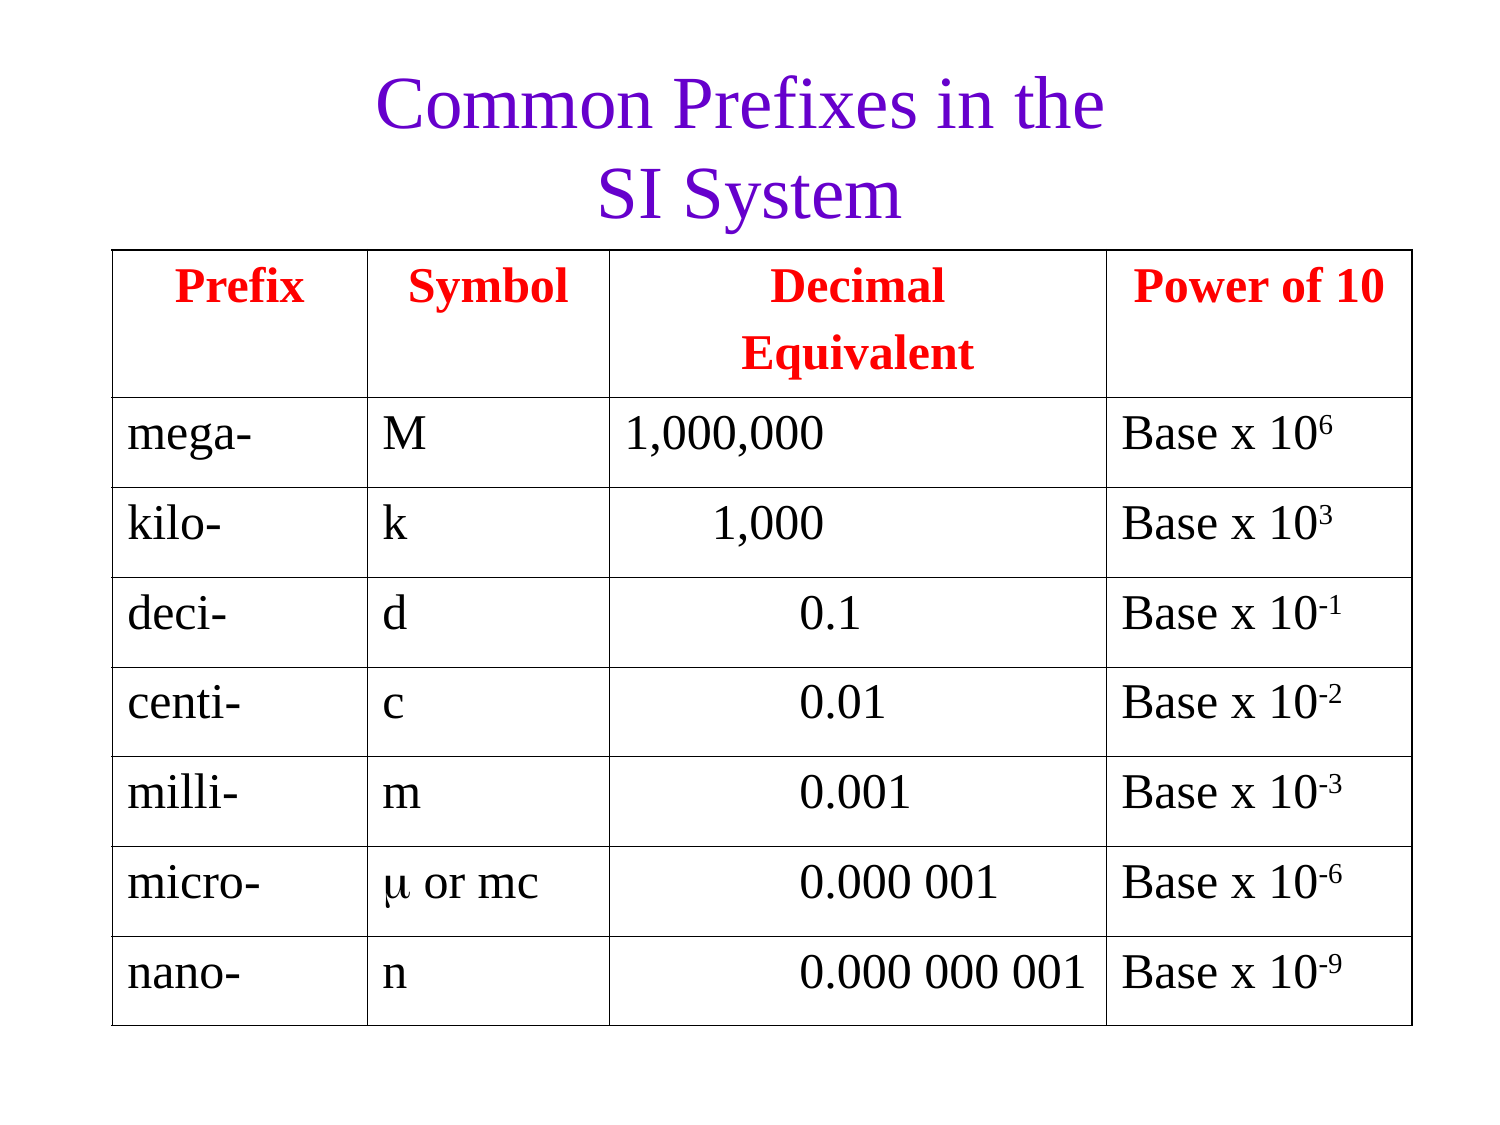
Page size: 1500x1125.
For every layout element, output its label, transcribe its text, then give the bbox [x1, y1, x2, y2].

table_cell n [368, 937, 609, 1025]
table_cell centi- [113, 668, 367, 756]
table_header Decimal Equivalent [610, 251, 1106, 397]
table_cell Base x 106 [1107, 398, 1411, 487]
table_cell 1,000,000 [610, 398, 1106, 487]
table_cell Base x 10-6 [1107, 847, 1411, 936]
table_cell d [368, 578, 609, 667]
table_cell M [368, 398, 609, 487]
table_cell 0.001 [610, 757, 1106, 846]
table_cell nano- [113, 937, 367, 1025]
table_cell Base x 10-1 [1107, 578, 1411, 667]
table_cell k [368, 488, 609, 577]
table_cell c [368, 668, 609, 756]
table_cell deci- [113, 578, 367, 667]
table_cell milli- [113, 757, 367, 846]
table_cell mega- [113, 398, 367, 487]
table_cell kilo- [113, 488, 367, 577]
table_header Symbol [368, 251, 609, 397]
table_cell 0.000 001 [610, 847, 1106, 936]
table_cell Base x 10-3 [1107, 757, 1411, 846]
table_header Prefix [113, 251, 367, 397]
table_cell Base x 103 [1107, 488, 1411, 577]
table_cell micro- [113, 847, 367, 936]
table_cell Base x 10-9 [1107, 937, 1411, 1025]
table_header Power of 10 [1107, 251, 1411, 397]
table_cell 0.000 000 001 [610, 937, 1106, 1025]
table_cell  or mc [368, 847, 609, 936]
table_cell 0.01 [610, 668, 1106, 756]
table_cell 1,000 [610, 488, 1106, 577]
table_cell m [368, 757, 609, 846]
table_cell 0.1 [610, 578, 1106, 667]
text_box Common Prefixes in the SI System [112, 49, 1388, 238]
table_cell Base x 10-2 [1107, 668, 1411, 756]
